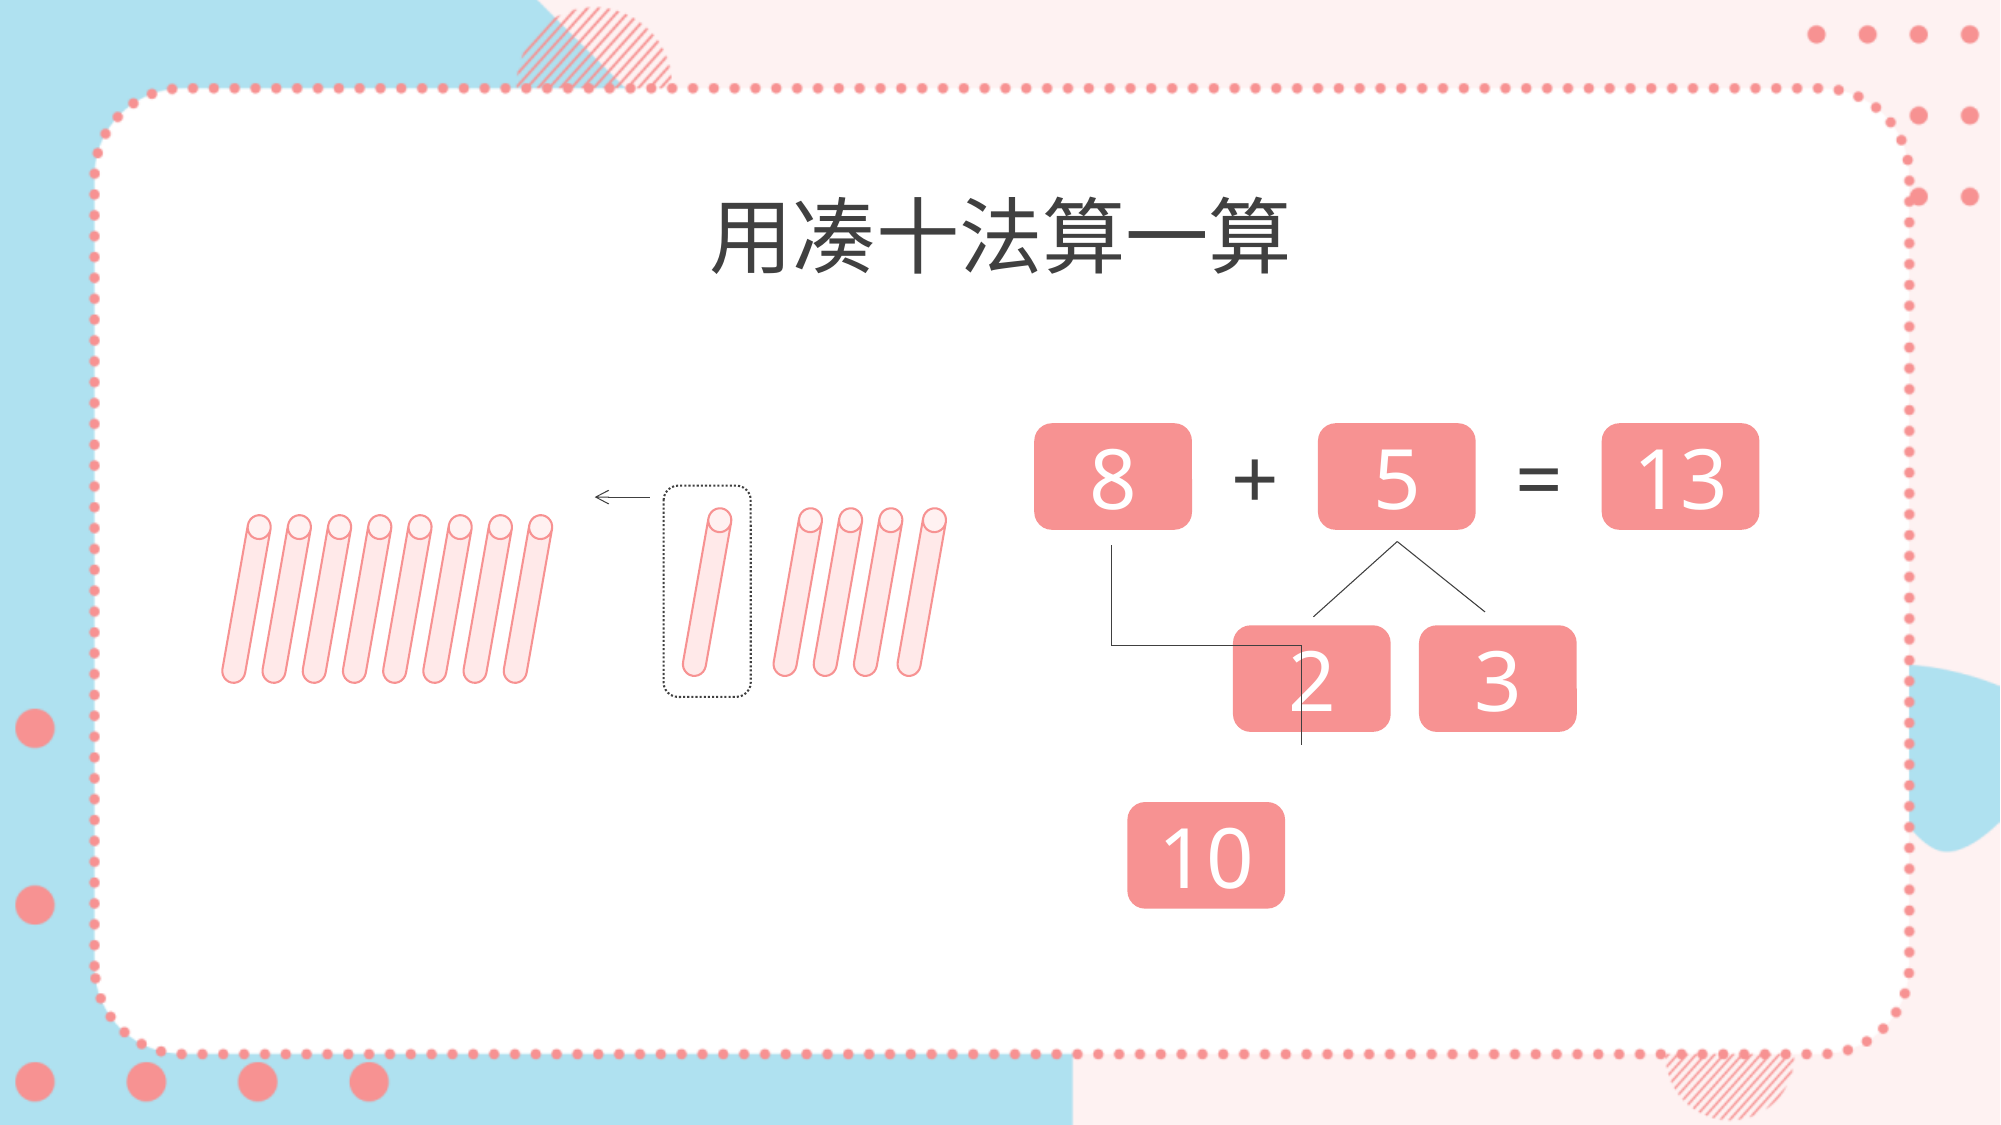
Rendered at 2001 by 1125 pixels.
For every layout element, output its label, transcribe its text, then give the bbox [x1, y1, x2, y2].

text_box 13 [1600, 422, 1761, 531]
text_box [1232, 541, 1577, 732]
text_box 用凑十法算一算 [657, 176, 1345, 292]
text_box 8 [1033, 422, 1184, 531]
text_box [422, 514, 473, 684]
text_box [341, 514, 393, 684]
text_box [772, 507, 823, 677]
text_box = [1458, 422, 1609, 531]
picture [0, 0, 2000, 1125]
text_box [852, 507, 904, 677]
text_box [502, 514, 554, 684]
text_box [261, 514, 312, 684]
text_box [301, 514, 353, 684]
text_box + [1175, 422, 1335, 531]
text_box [594, 485, 751, 697]
text_box [896, 507, 948, 677]
text_box [812, 507, 864, 677]
text_box [221, 514, 272, 684]
text_box [462, 514, 513, 684]
text_box 5 [1326, 422, 1467, 531]
text_box [382, 514, 433, 684]
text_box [1111, 545, 1302, 909]
